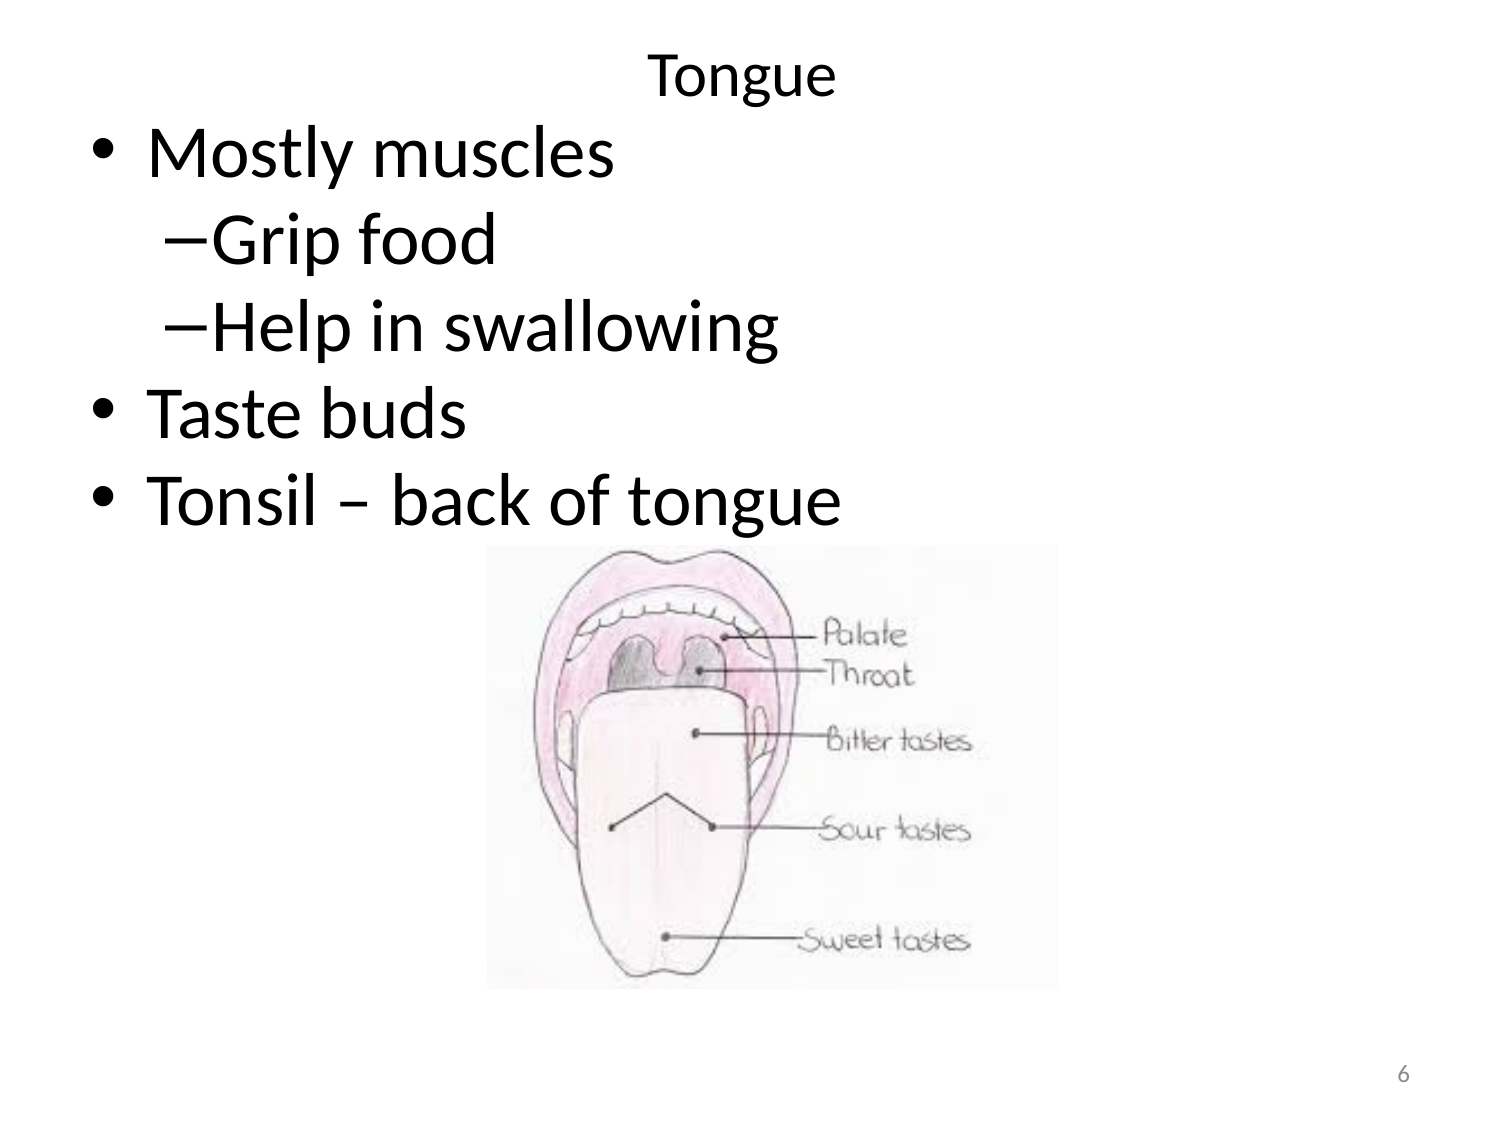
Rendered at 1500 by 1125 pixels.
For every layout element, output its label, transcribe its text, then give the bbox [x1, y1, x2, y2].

picture [487, 545, 1060, 990]
title Tongue [75, 24, 1425, 112]
list Mostly muscles Grip food Help in swallowing Taste buds Tonsil – back of tongue [75, 112, 1425, 488]
slide_number 6 [1074, 1042, 1425, 1103]
